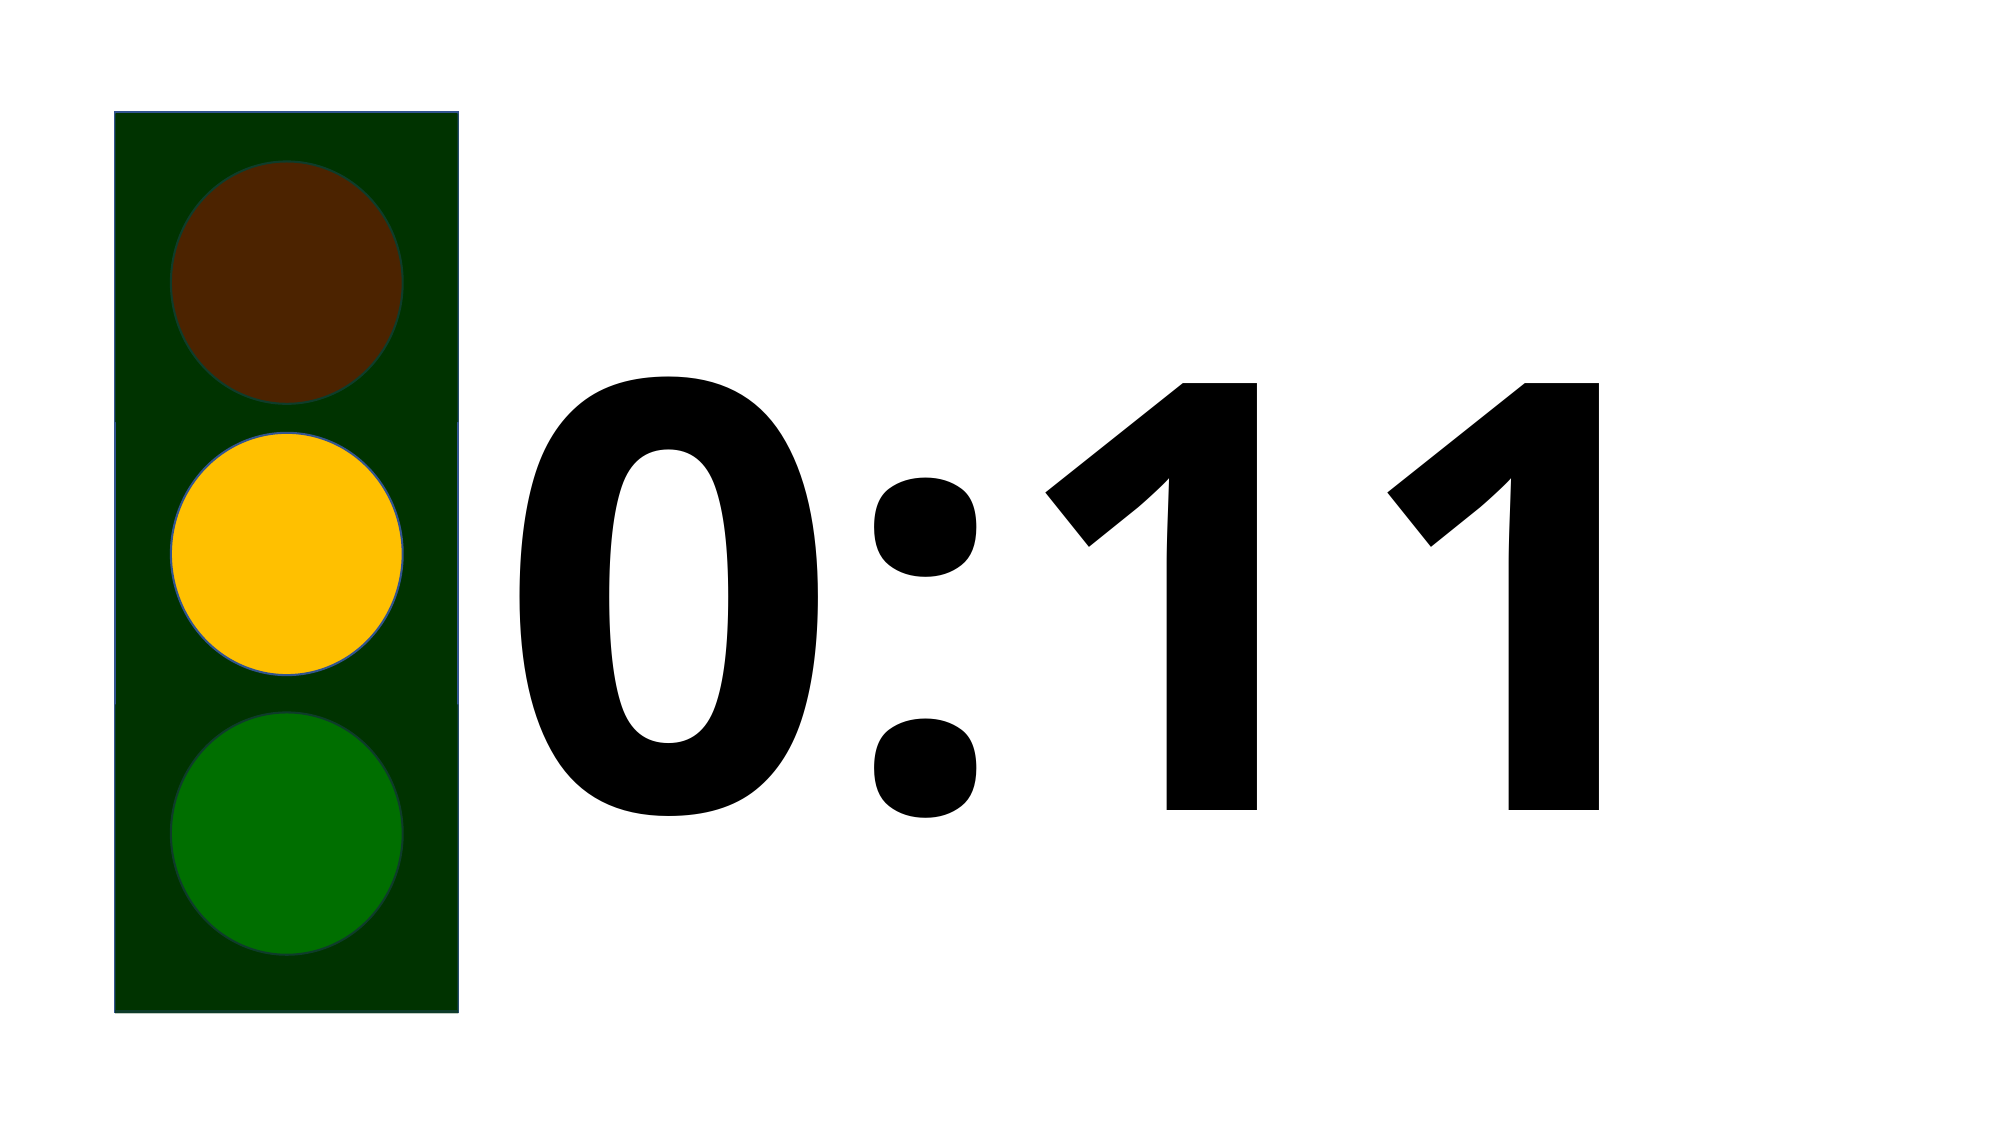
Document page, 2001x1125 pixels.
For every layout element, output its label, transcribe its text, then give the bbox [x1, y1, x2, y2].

text_box [169, 431, 404, 677]
text_box [114, 112, 459, 423]
text_box [114, 703, 459, 1014]
text_box 0:11 [483, 204, 1924, 938]
text_box [114, 423, 459, 703]
